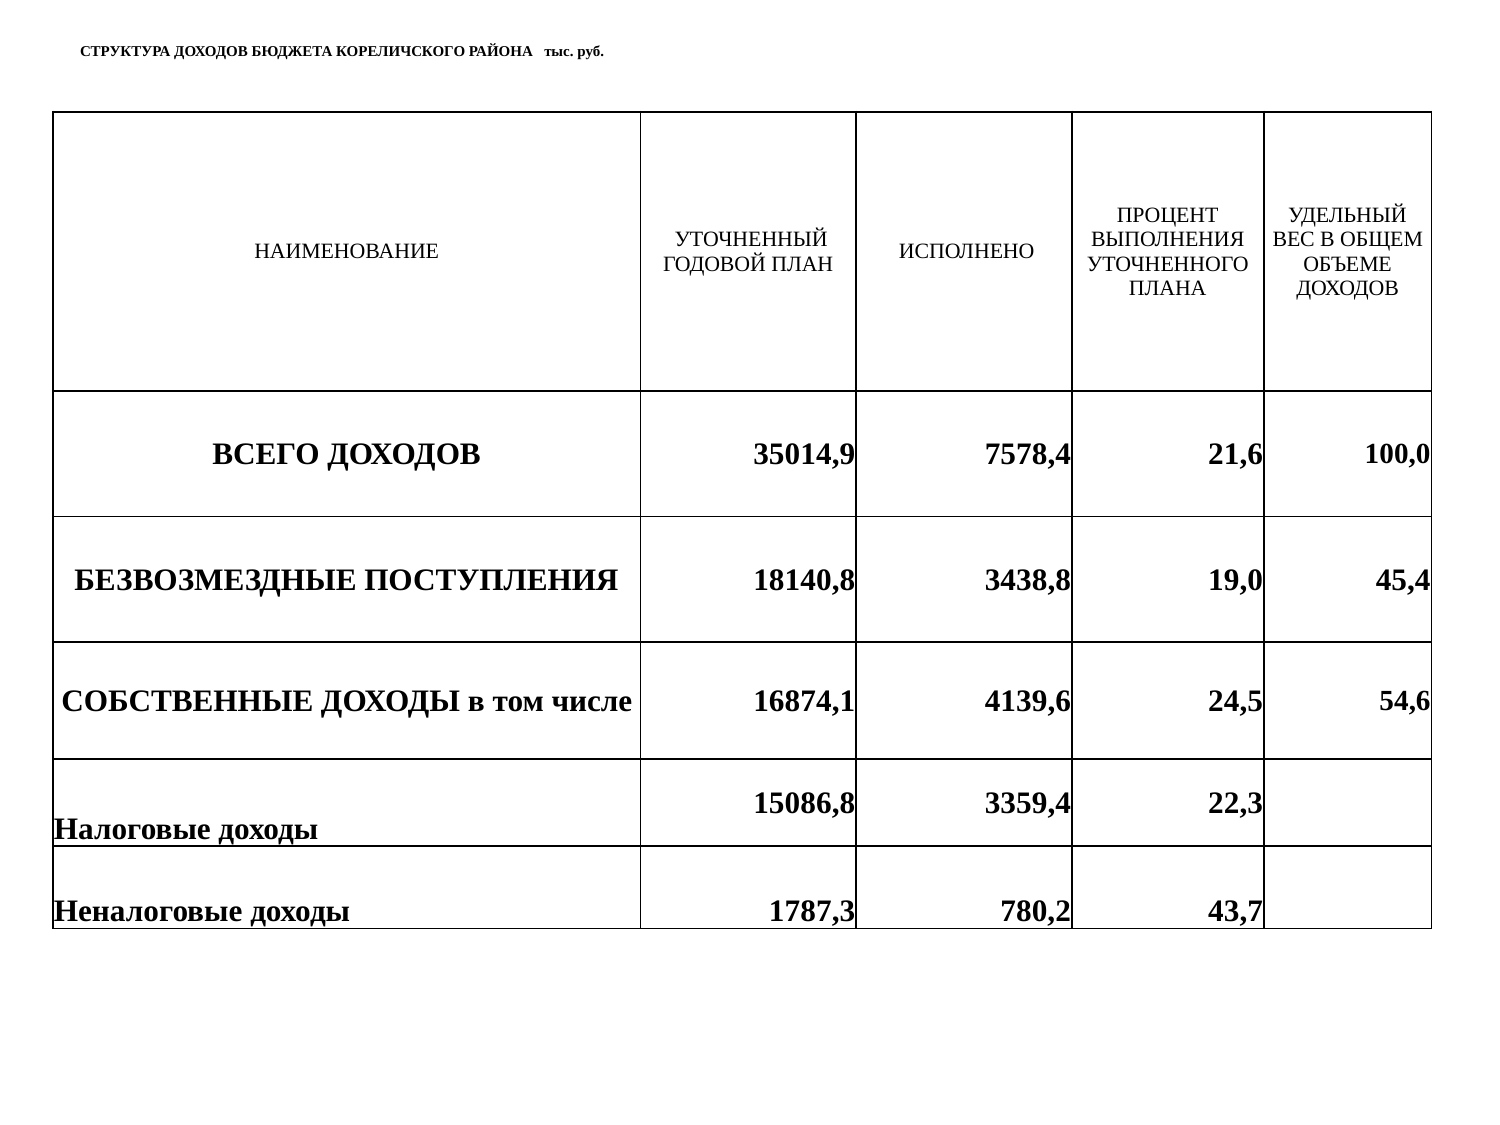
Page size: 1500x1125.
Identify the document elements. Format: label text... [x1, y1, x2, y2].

table_cell 4139,6 [857, 643, 1071, 758]
table_cell 22,3 [1073, 760, 1263, 845]
table_cell 21,6 [1073, 392, 1263, 516]
table_cell ВСЕГО ДОХОДОВ [54, 392, 640, 516]
table_cell БЕЗВОЗМЕЗДНЫЕ ПОСТУПЛЕНИЯ [54, 517, 640, 641]
title СТРУКТУРА ДОХОДОВ БЮДЖЕТА КОРЕЛИЧСКОГО РАЙОНА тыс. руб. [64, 33, 1483, 68]
table_cell 35014,9 [641, 392, 855, 516]
table_cell 18140,8 [641, 517, 855, 641]
table_cell [1265, 760, 1431, 845]
table_cell Налоговые доходы [54, 760, 640, 845]
table_header УТОЧНЕННЫЙ ГОДОВОЙ ПЛАН [641, 113, 855, 390]
table_cell 100,0 [1265, 392, 1431, 516]
table_cell 43,7 [1073, 847, 1263, 928]
table_header ПРОЦЕНТ ВЫПОЛНЕНИЯ УТОЧНЕННОГО ПЛАНА [1073, 113, 1263, 390]
table_cell 16874,1 [641, 643, 855, 758]
table_cell 1787,3 [641, 847, 855, 928]
table_cell Неналоговые доходы [54, 847, 640, 928]
table_cell 3359,4 [857, 760, 1071, 845]
table_cell 7578,4 [857, 392, 1071, 516]
table_header ИСПОЛНЕНО [857, 113, 1071, 390]
table_cell [1265, 847, 1431, 928]
table_header НАИМЕНОВАНИЕ [54, 113, 640, 390]
table_header УДЕЛЬНЫЙ ВЕС В ОБЩЕМ ОБЪЕМЕ ДОХОДОВ [1265, 113, 1431, 390]
table_cell 19,0 [1073, 517, 1263, 641]
table_cell 780,2 [857, 847, 1071, 928]
table_cell 15086,8 [641, 760, 855, 845]
table_cell 45,4 [1265, 517, 1431, 641]
table_cell 24,5 [1073, 643, 1263, 758]
table_cell 3438,8 [857, 517, 1071, 641]
table_cell СОБСТВЕННЫЕ ДОХОДЫ в том числе [54, 643, 640, 758]
table_cell 54,6 [1265, 643, 1431, 758]
